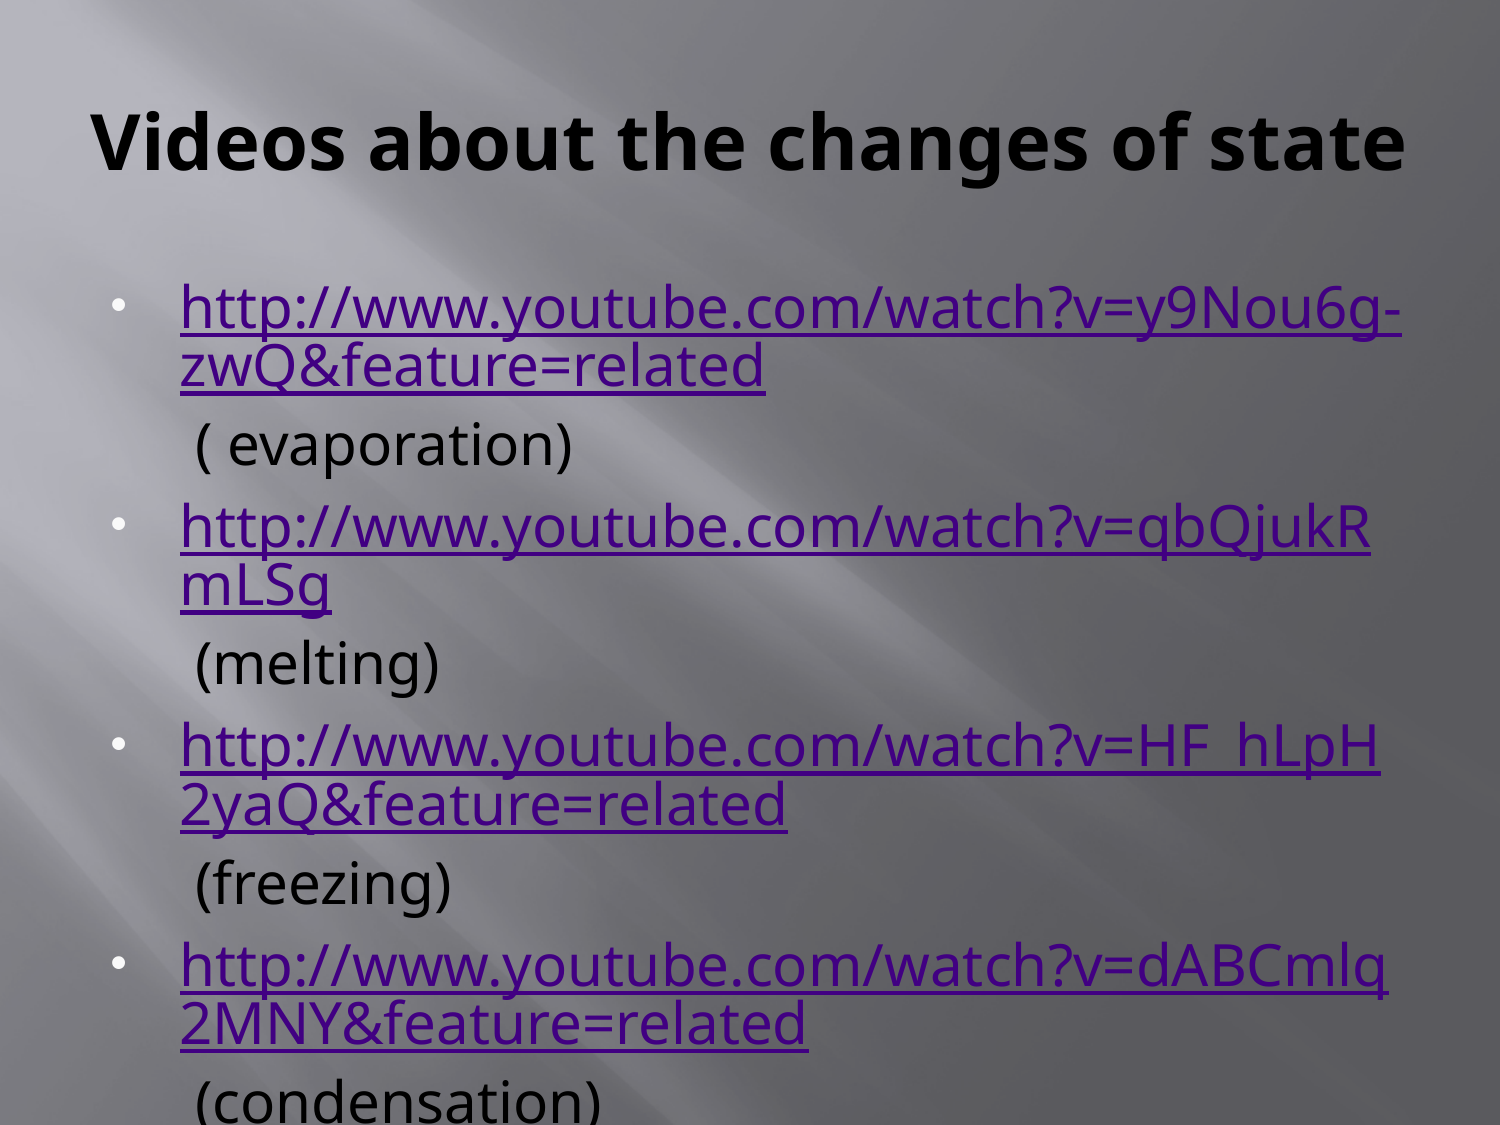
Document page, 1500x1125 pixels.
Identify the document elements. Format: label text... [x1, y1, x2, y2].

list http://www.youtube.com/watch?v=y9Nou6g-zwQ&feature=related ( evaporation) http://www.youtube.com/watch?v=qbQjukRmLSg (melting) http://www.youtube.com/watch?v=HF_hLpH2yaQ&feature=related (freezing) http://www.youtube.com/watch?v=dABCmlq2MNY&feature=related (condensation) http://www.youtube.com/watch?v=0_LWBgeQrvk&feature=related (sublimation) [75, 262, 1425, 1035]
title Videos about the changes of state [75, 45, 1425, 233]
